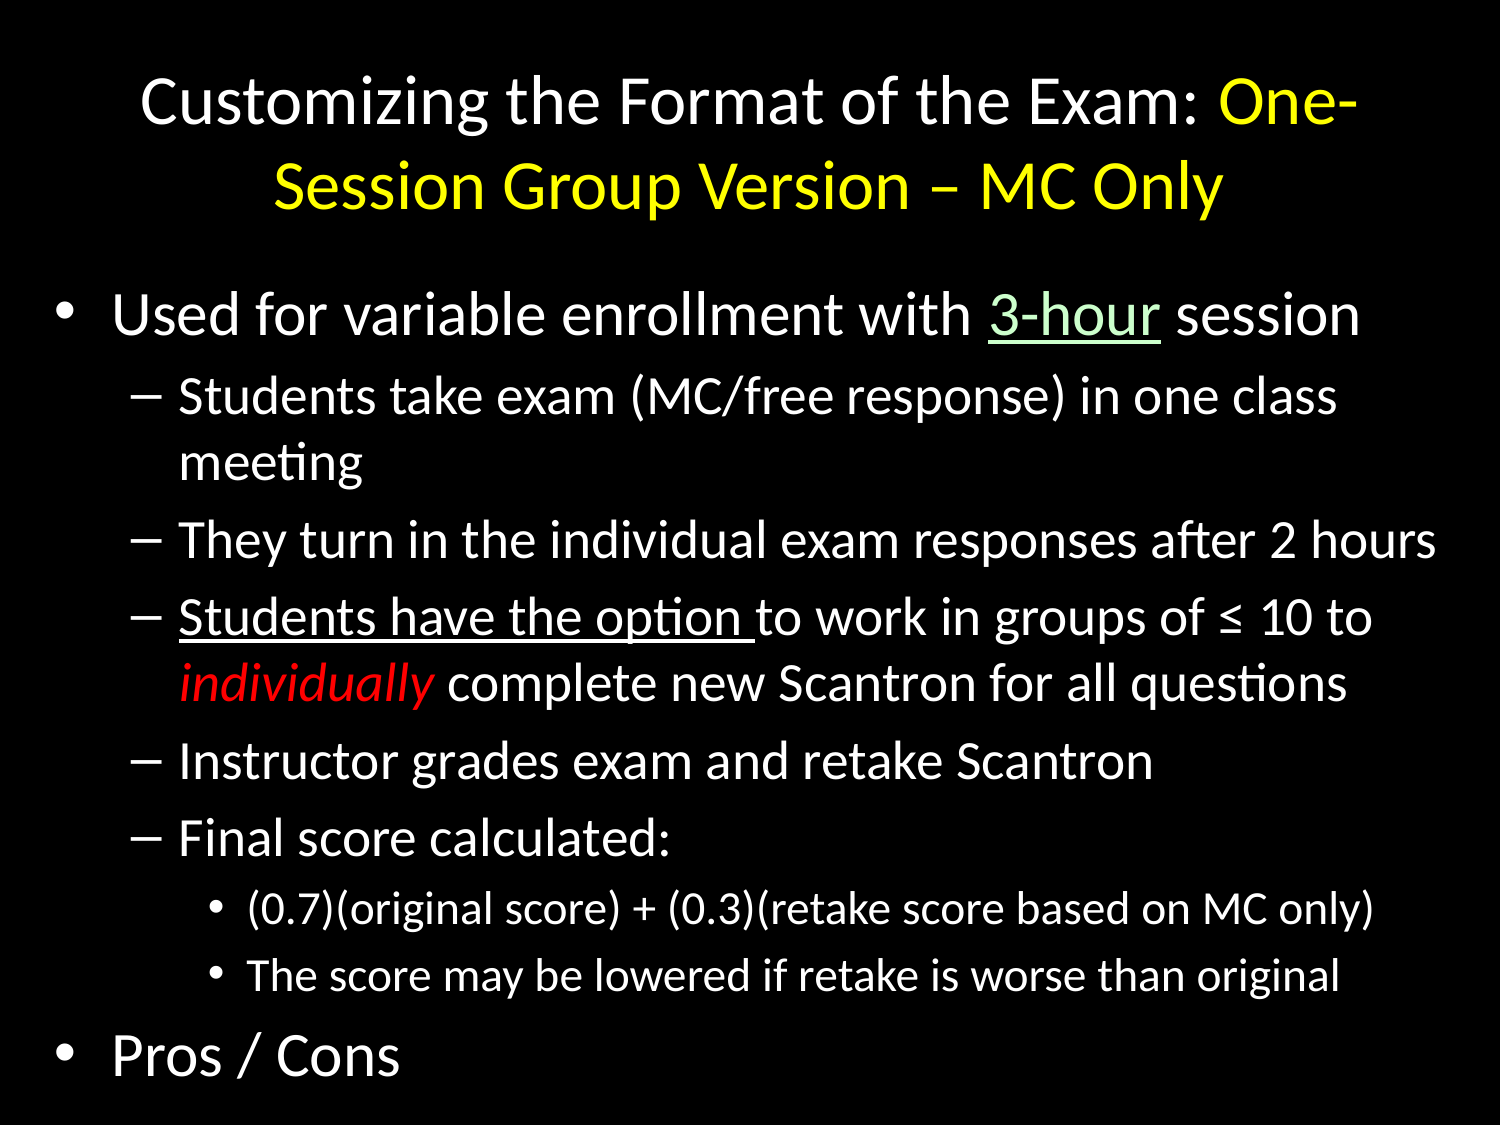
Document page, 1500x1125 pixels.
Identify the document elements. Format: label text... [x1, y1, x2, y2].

list Used for variable enrollment with 3-hour session Students take exam (MC/free response) in one class meeting They turn in the individual exam responses after 2 hours Students have the option to work in groups of ≤ 10 to individually complete new Scantron for all questions Instructor grades exam and retake Scantron Final score calculated: (0.7)(original score) + (0.3)(retake score based on MC only) The score may be lowered if retake is worse than original Pros / Cons [38, 264, 1464, 1109]
title Customizing the Format of the Exam: One-Session Group Version – MC Only [75, 45, 1425, 233]
